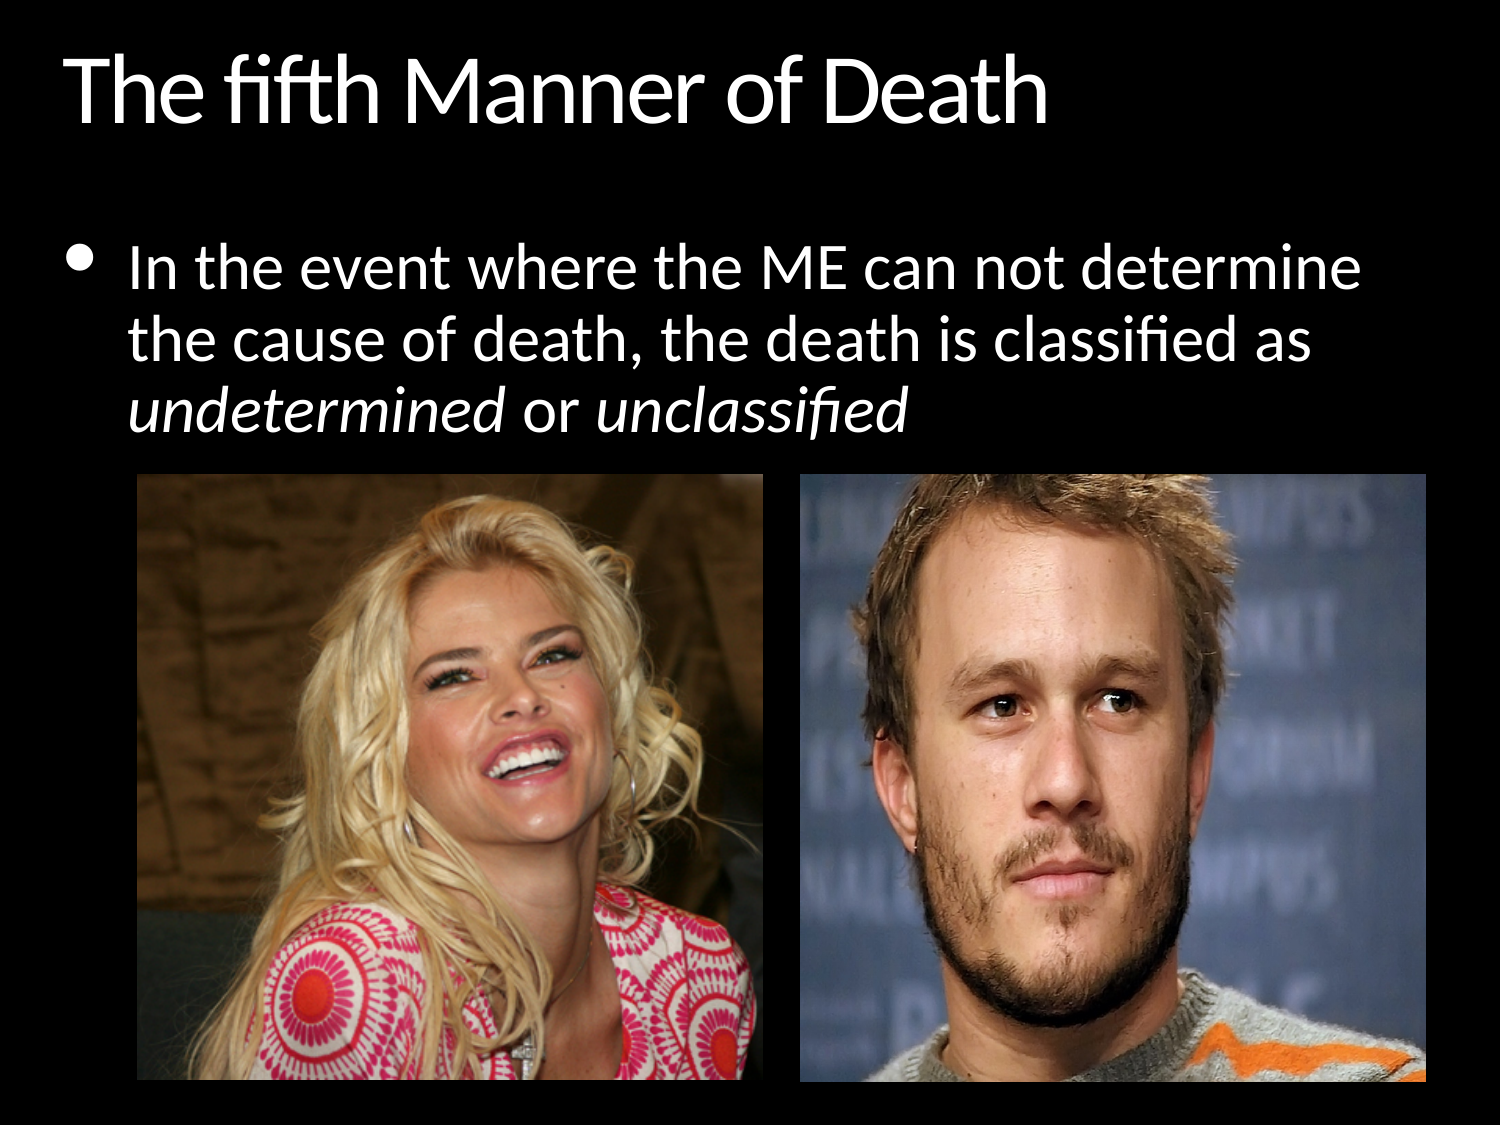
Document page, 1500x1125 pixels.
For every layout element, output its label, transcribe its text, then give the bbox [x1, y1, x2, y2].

list In the event where the ME can not determine the cause of death, the death is classified as undetermined or unclassified [62, 231, 1438, 539]
title The fifth Manner of Death [62, 37, 1438, 147]
picture [799, 474, 1426, 1082]
picture [137, 474, 763, 1080]
